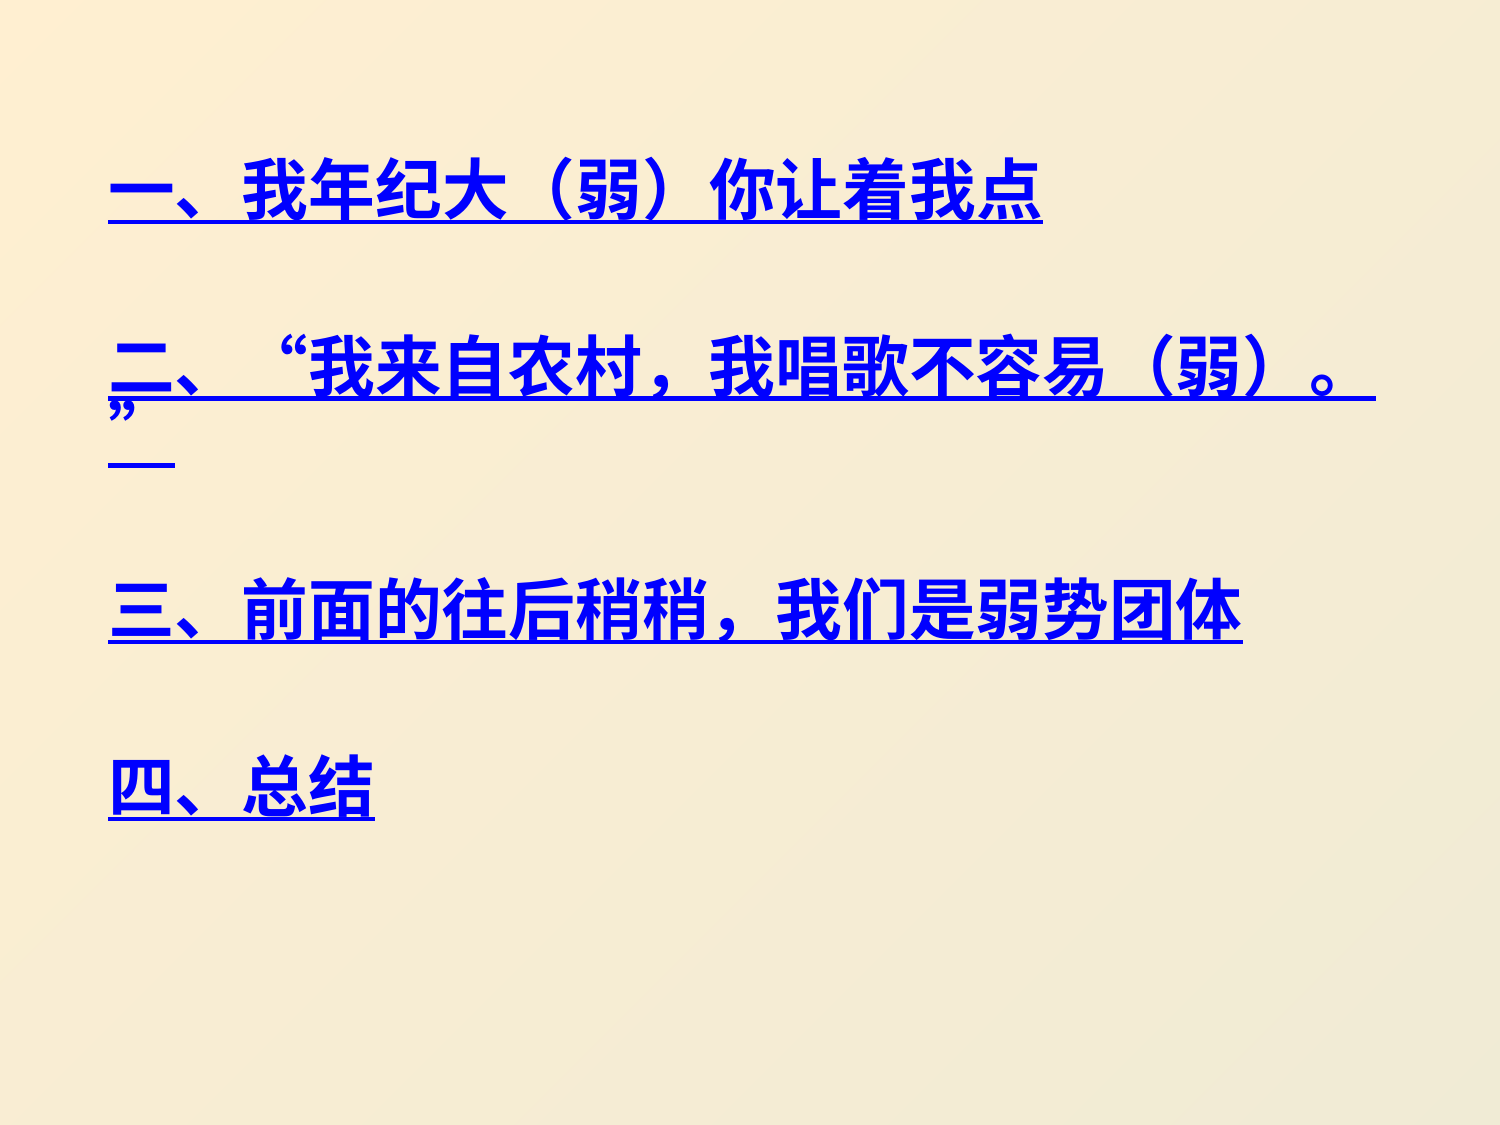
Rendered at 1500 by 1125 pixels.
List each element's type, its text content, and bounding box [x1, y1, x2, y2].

text_box 一、我年纪大（弱）你让着我点 二、“我来自农村，我唱歌不容易（弱）。” 三、前面的往后稍稍，我们是弱势团体 四、总结 [93, 140, 1442, 783]
